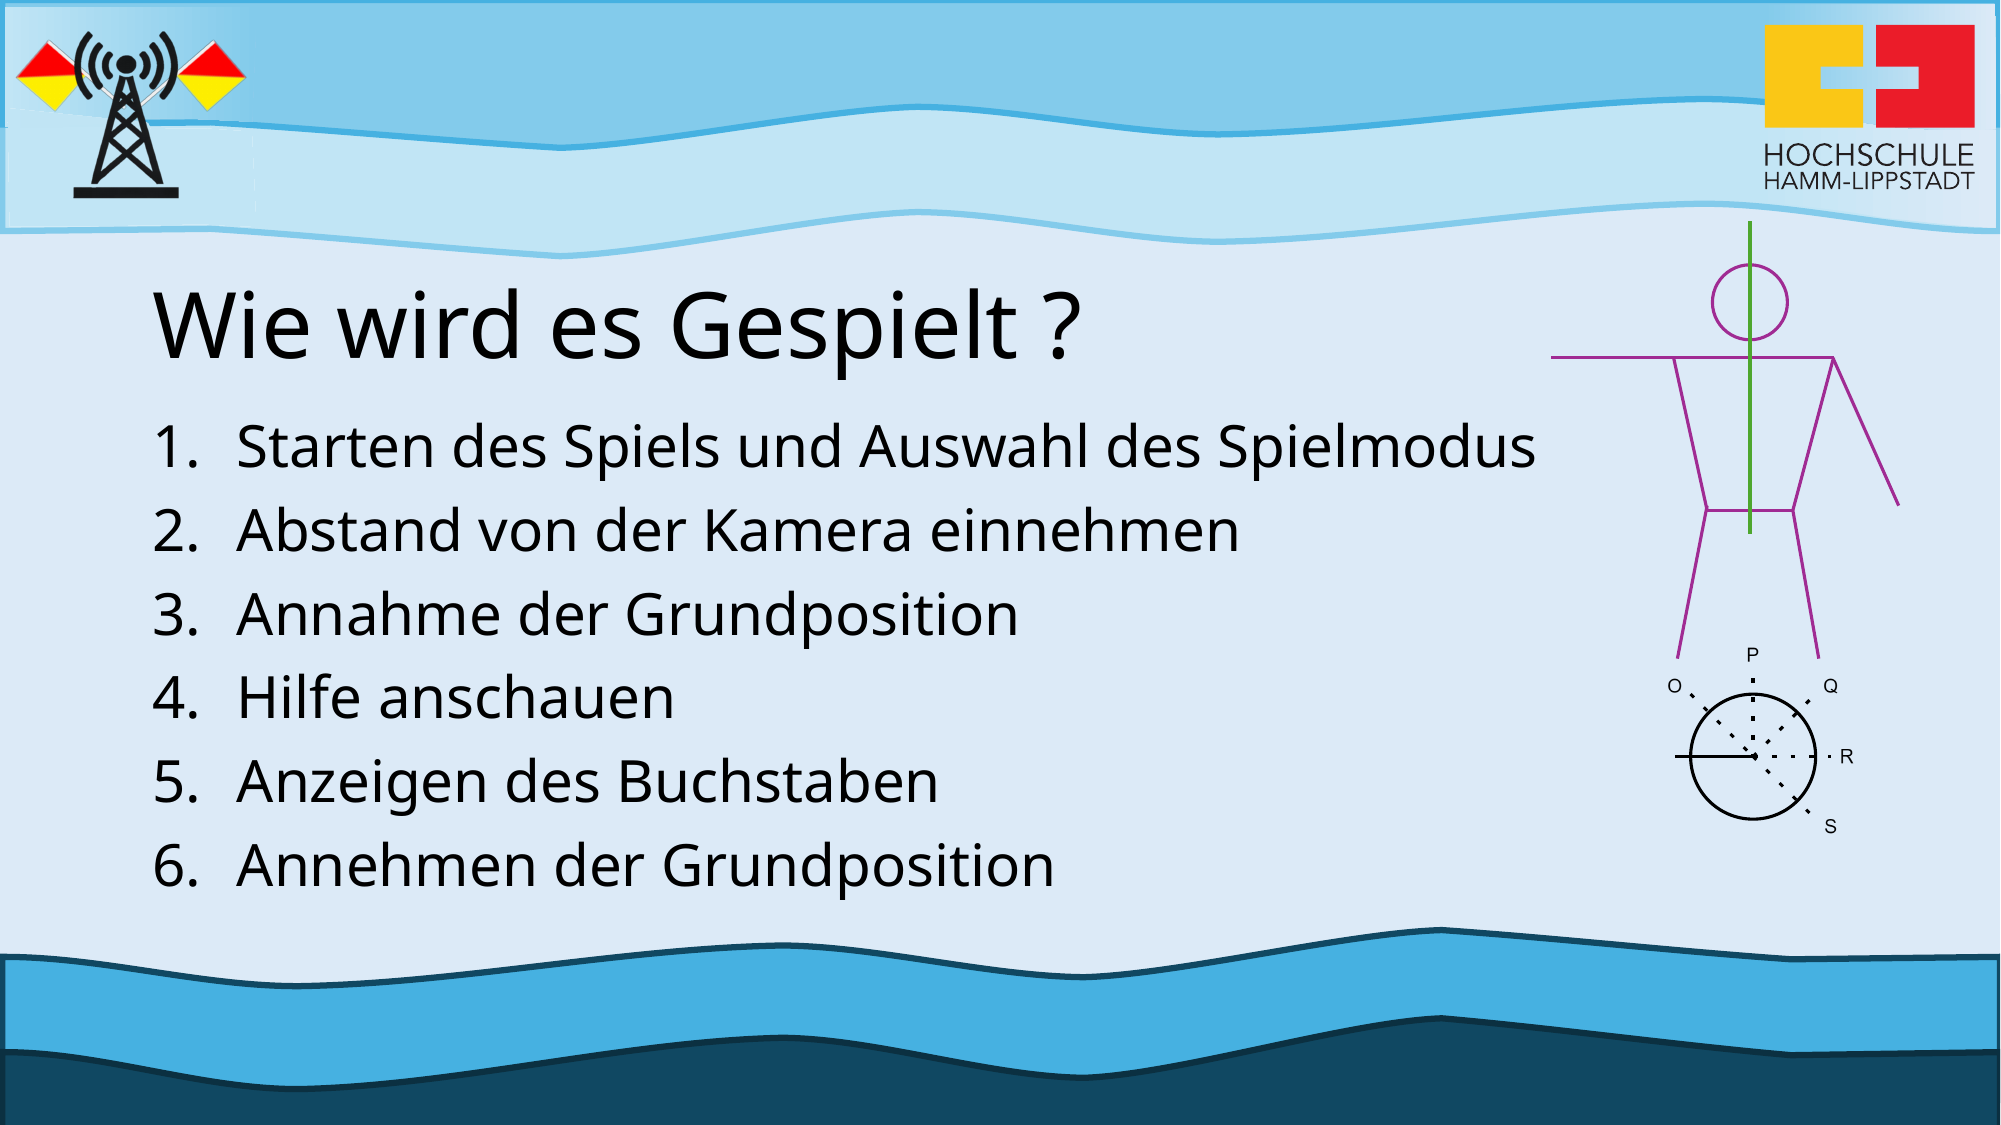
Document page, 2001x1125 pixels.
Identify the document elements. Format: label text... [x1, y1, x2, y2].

text_box [1752, 263, 1789, 342]
picture [7, 12, 256, 237]
title Wie wird es Gespielt ? [137, 219, 1863, 438]
list Starten des Spiels und Auswahl des Spielmodus Abstand von der Kamera einnehmen Annahme der Grundposition Hilfe anschauen Anzeigen des Buchstaben Annehmen der Grundposition [137, 438, 1863, 946]
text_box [1833, 359, 1900, 507]
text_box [1792, 356, 1835, 511]
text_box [1658, 631, 1863, 851]
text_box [1792, 509, 1820, 631]
text_box [1710, 263, 1748, 342]
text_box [1672, 356, 1708, 511]
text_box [1676, 505, 1708, 631]
